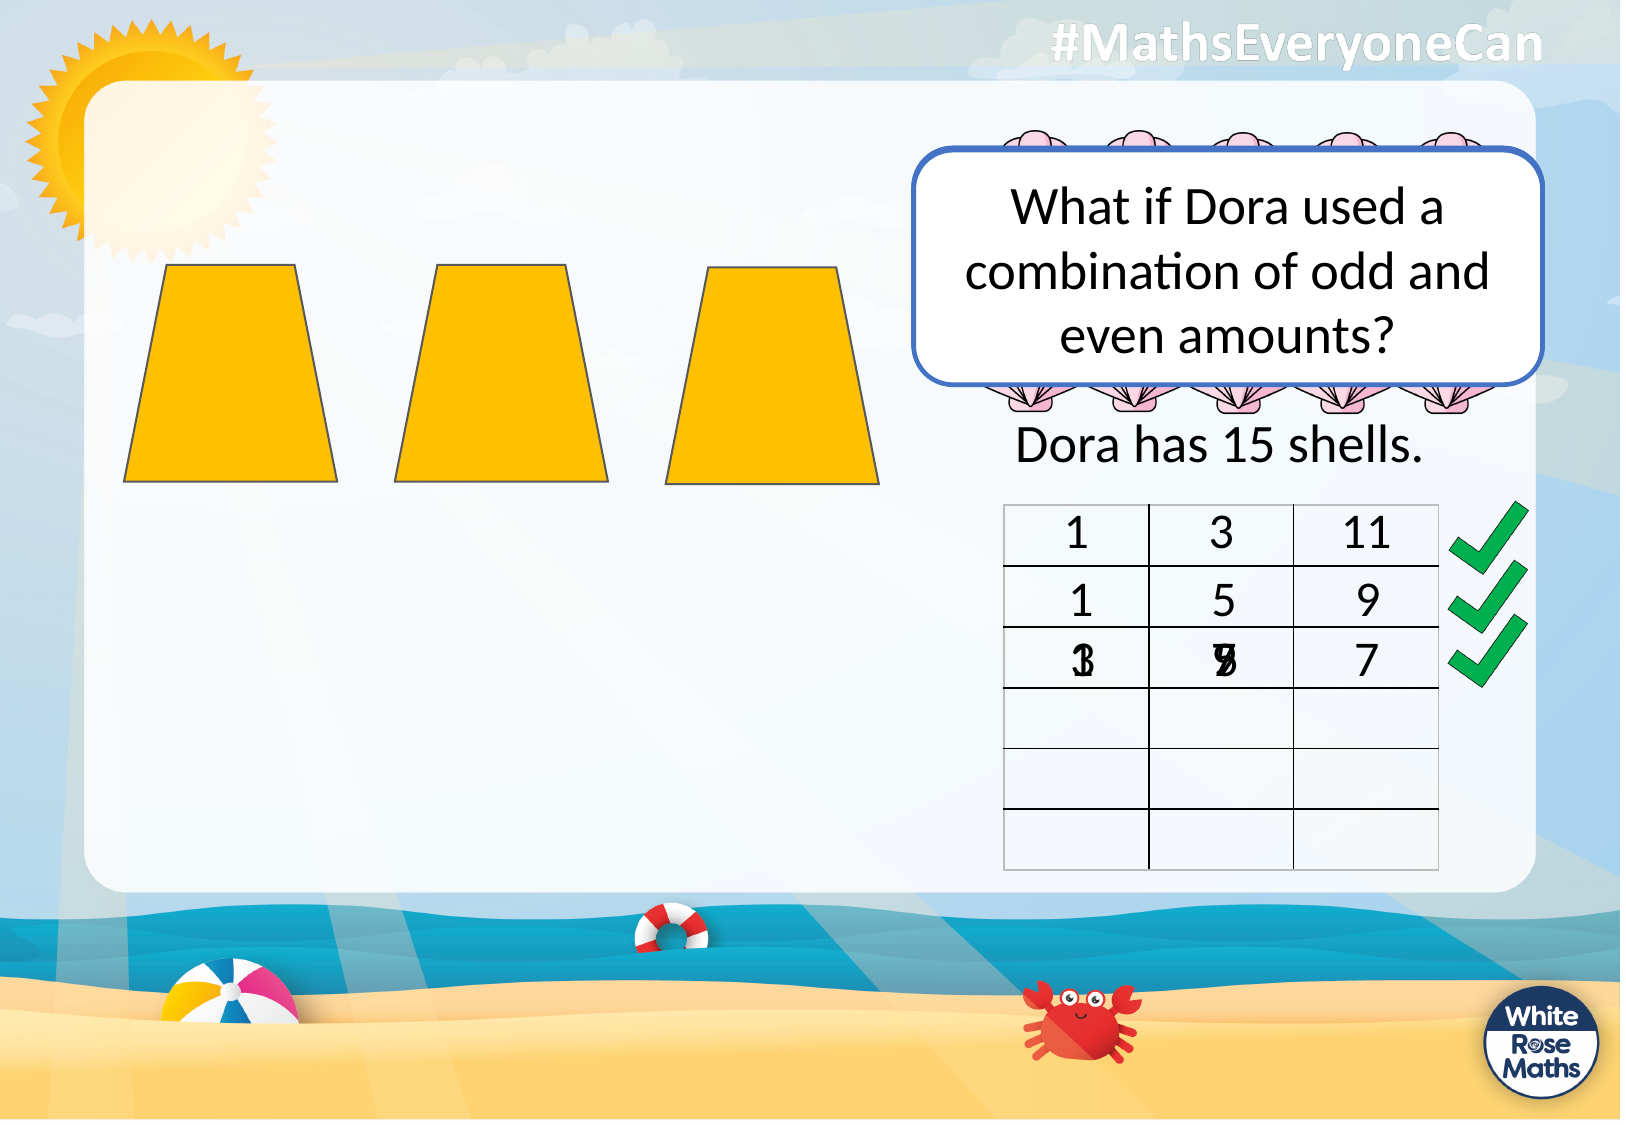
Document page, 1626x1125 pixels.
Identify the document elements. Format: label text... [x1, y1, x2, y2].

table_cell [1294, 810, 1438, 869]
table_header 11 [1294, 506, 1438, 565]
table_cell [1248, 628, 1293, 687]
table_cell [1150, 749, 1293, 808]
table_cell [1005, 810, 1148, 869]
text_box 1 [1053, 558, 1103, 619]
table_cell [1005, 567, 1053, 626]
text_box [122, 263, 339, 483]
text_box Dora has 15 shells. [1000, 417, 1441, 481]
text_box What if Dora used a combination of odd and even amounts? [1194, 150, 1543, 385]
table_cell [1390, 567, 1438, 626]
table_cell [1150, 689, 1293, 748]
text_box [393, 263, 610, 483]
table_cell [1294, 749, 1438, 808]
table_header 1 [1005, 506, 1148, 565]
text_box What if Dora used a combination of odd and even amounts? [913, 150, 1184, 385]
picture [0, 0, 1626, 1125]
table_cell [1150, 628, 1196, 687]
table_cell [1005, 749, 1148, 808]
table_cell [1005, 689, 1148, 748]
table_cell [1150, 567, 1196, 626]
text_box 5 [1198, 619, 1248, 695]
table_cell [1105, 628, 1148, 687]
text_box 7 [1339, 619, 1389, 695]
text_box 3 [1055, 619, 1105, 695]
table_cell [1005, 628, 1053, 687]
table_cell [1246, 567, 1293, 626]
table_cell [1294, 689, 1438, 748]
text_box [664, 266, 881, 486]
table_cell [1294, 628, 1339, 687]
table_cell [1103, 567, 1148, 626]
table_cell [1150, 810, 1293, 869]
table_cell [1294, 567, 1340, 626]
table_cell [1389, 628, 1438, 687]
table_header 3 [1150, 506, 1293, 565]
text_box 5 [1196, 558, 1246, 619]
text_box 9 [1340, 558, 1390, 634]
